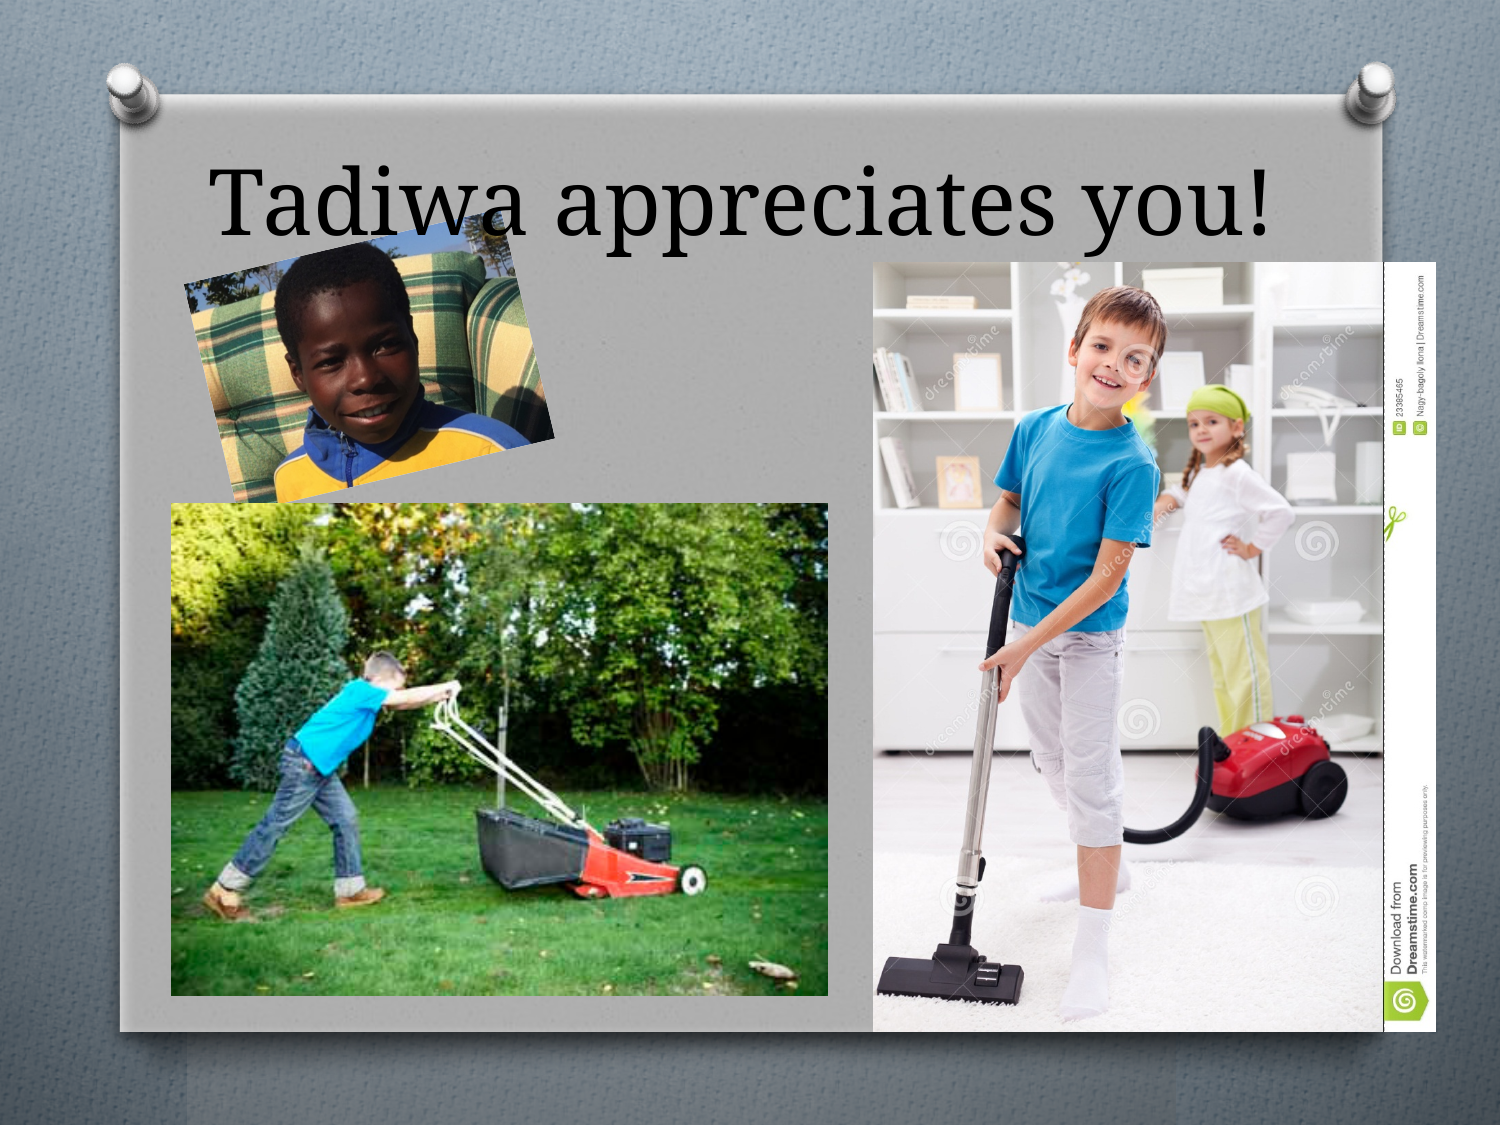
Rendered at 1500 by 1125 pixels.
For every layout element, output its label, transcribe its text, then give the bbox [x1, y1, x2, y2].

picture [170, 242, 828, 996]
picture [75, 29, 198, 153]
picture [1317, 35, 1439, 156]
title Tadiwa appreciates you! [171, 125, 1314, 273]
picture [872, 262, 1437, 1032]
